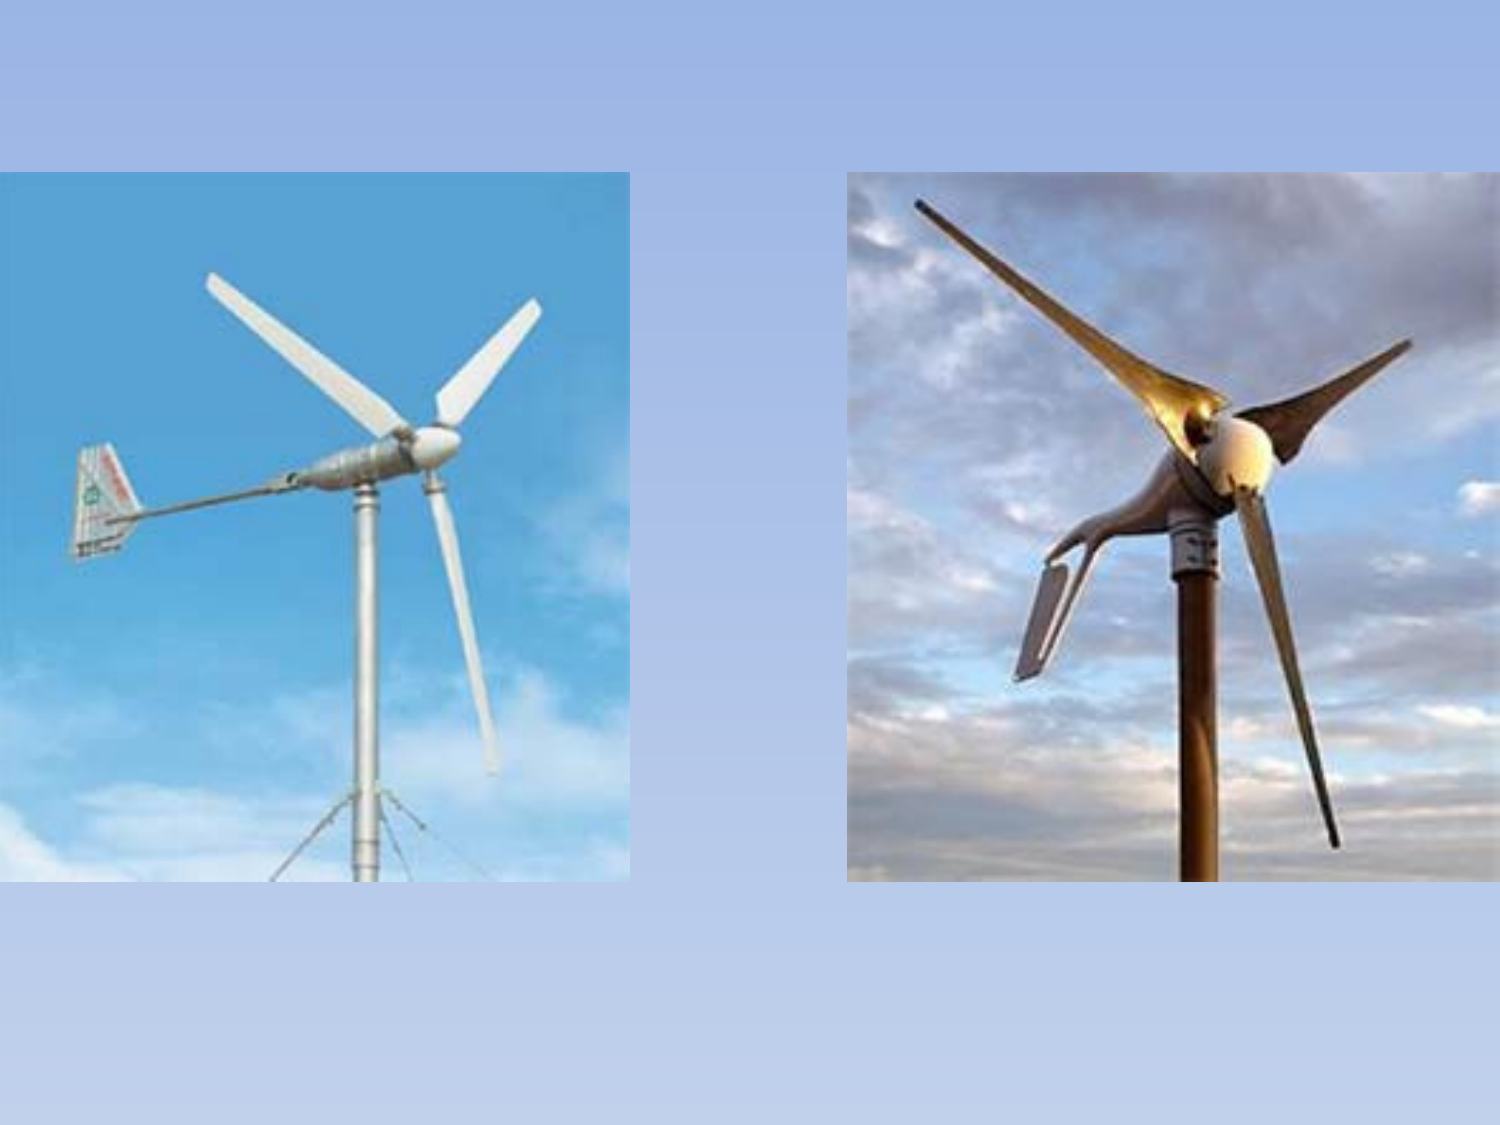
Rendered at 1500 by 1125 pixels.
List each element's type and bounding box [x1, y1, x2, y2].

picture [0, 172, 630, 882]
picture [847, 172, 1500, 882]
